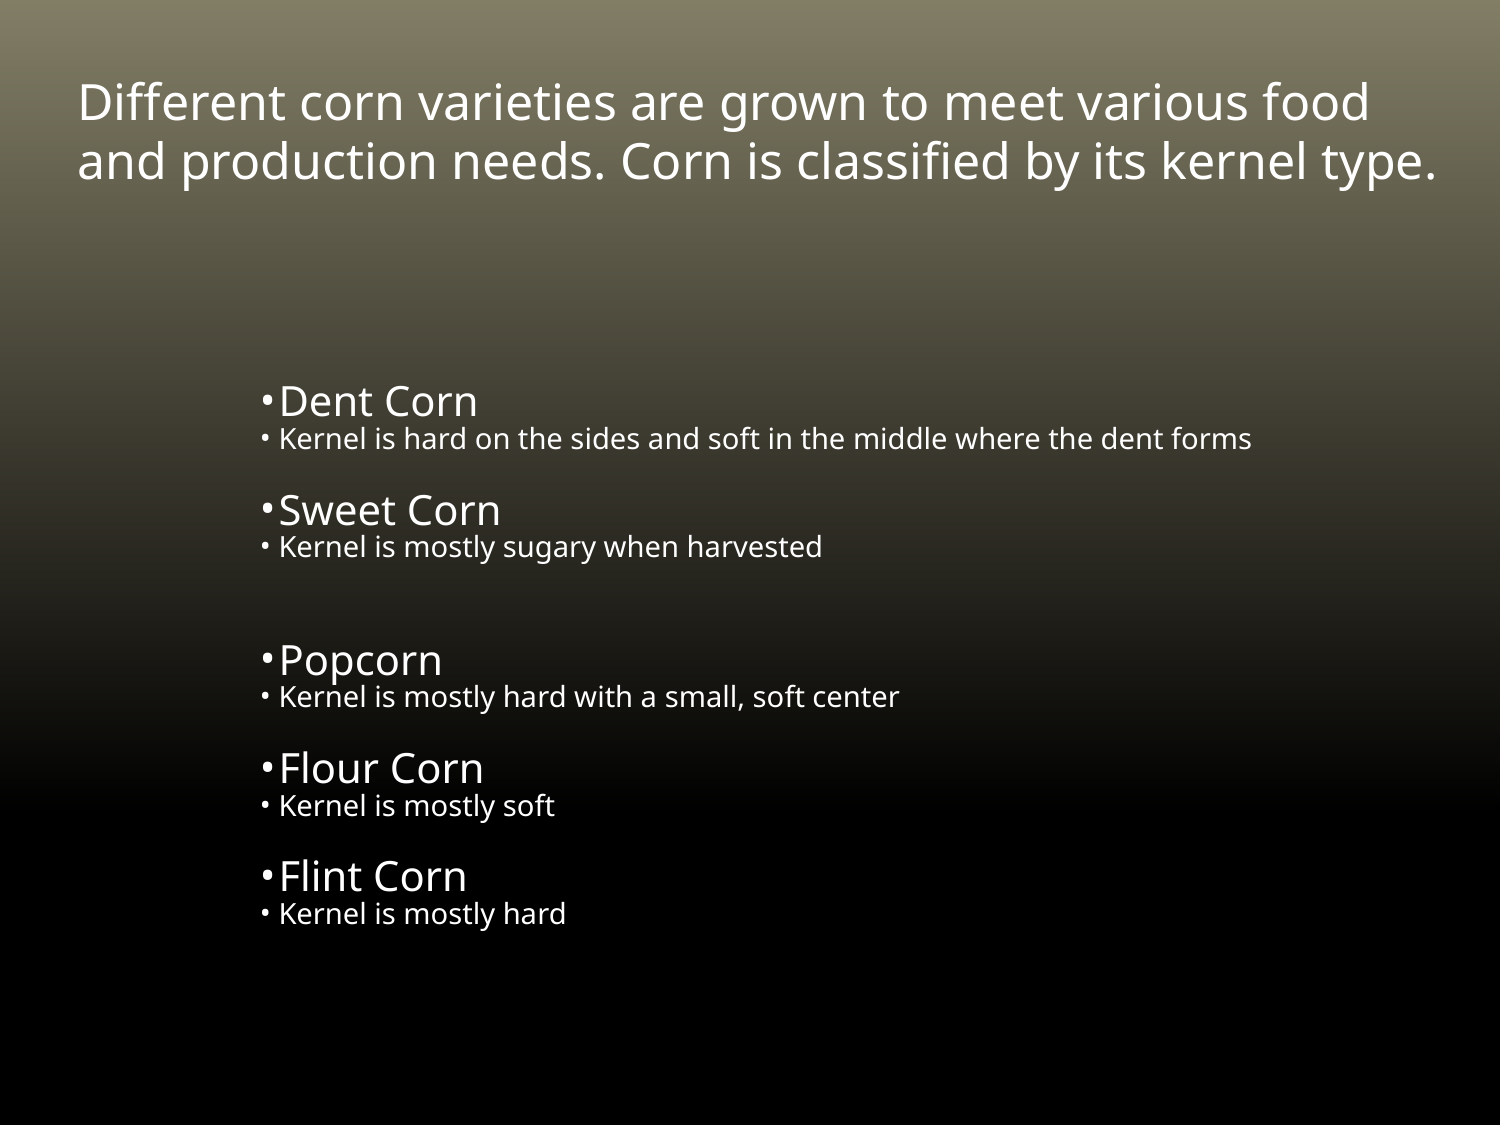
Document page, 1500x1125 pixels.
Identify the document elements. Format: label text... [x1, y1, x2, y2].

text_box Different corn varieties are grown to meet various food and production needs. Corn is classified by its kernel type. [62, 62, 1463, 198]
text_box Dent Corn Kernel is hard on the sides and soft in the middle where the dent forms Sweet Corn Kernel is mostly sugary when harvested Popcorn Kernel is mostly hard with a small, soft center Flour Corn Kernel is mostly soft Flint Corn Kernel is mostly hard [62, 324, 1450, 992]
